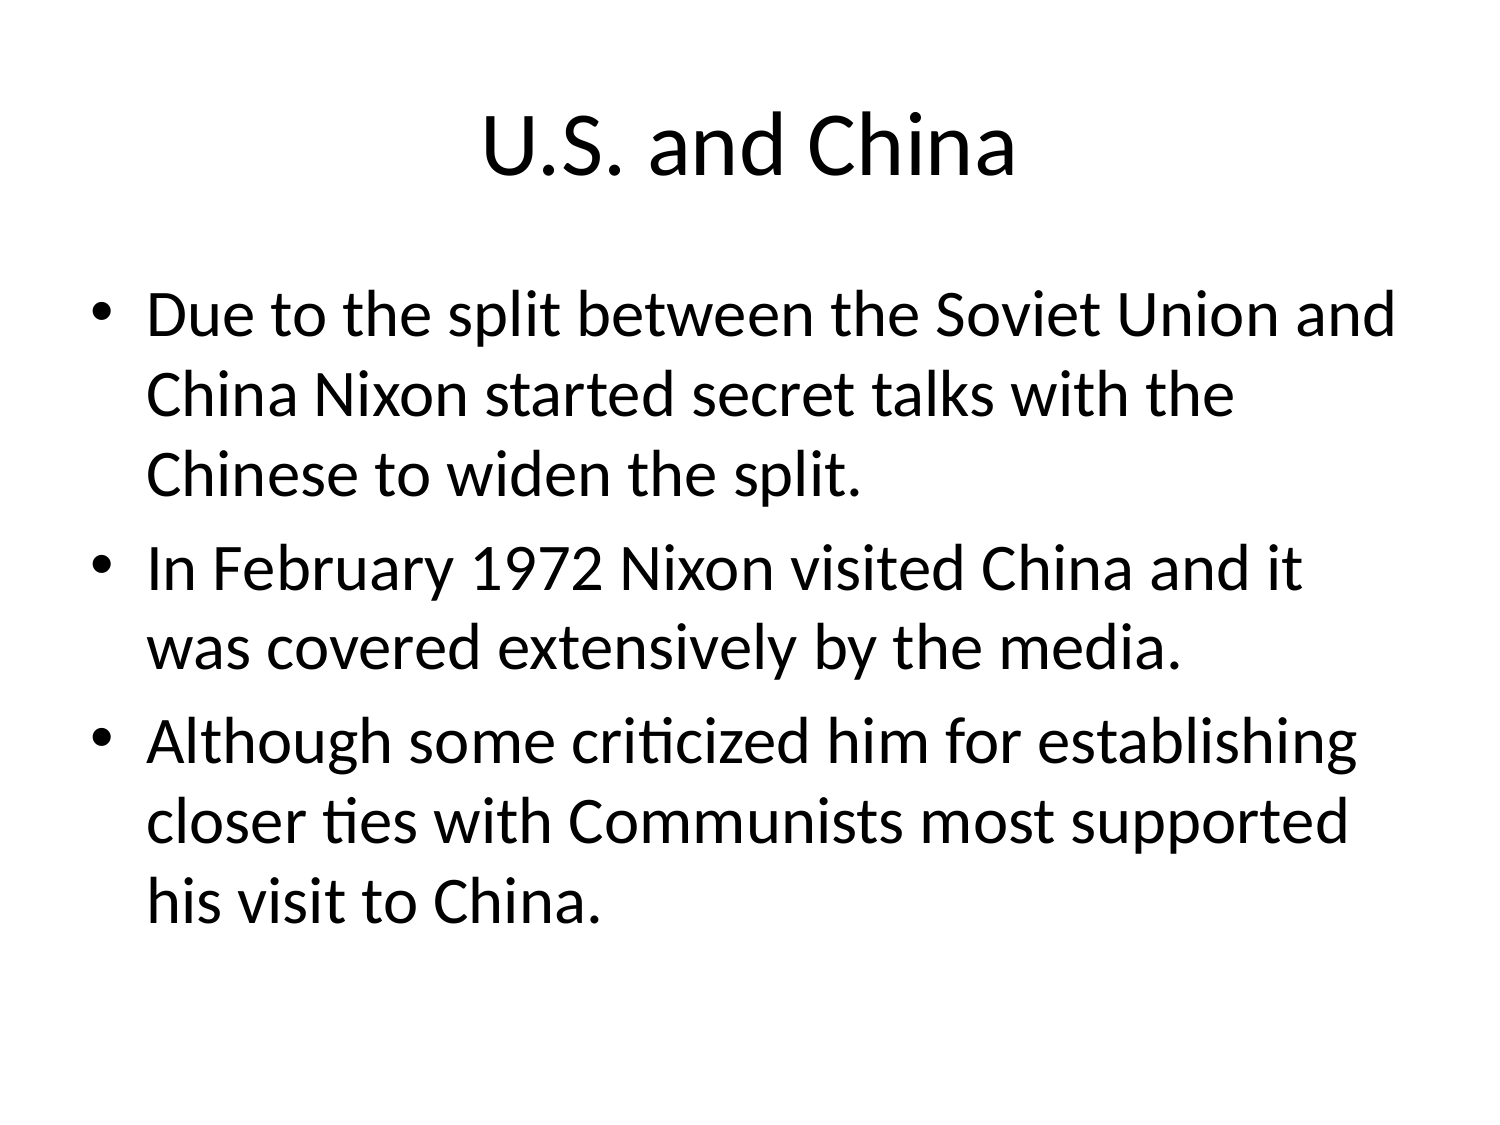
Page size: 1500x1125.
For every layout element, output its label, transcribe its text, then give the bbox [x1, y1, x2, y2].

title U.S. and China [75, 45, 1425, 233]
list Due to the split between the Soviet Union and China Nixon started secret talks with the Chinese to widen the split. In February 1972 Nixon visited China and it was covered extensively by the media. Although some criticized him for establishing closer ties with Communists most supported his visit to China. [75, 262, 1425, 1005]
